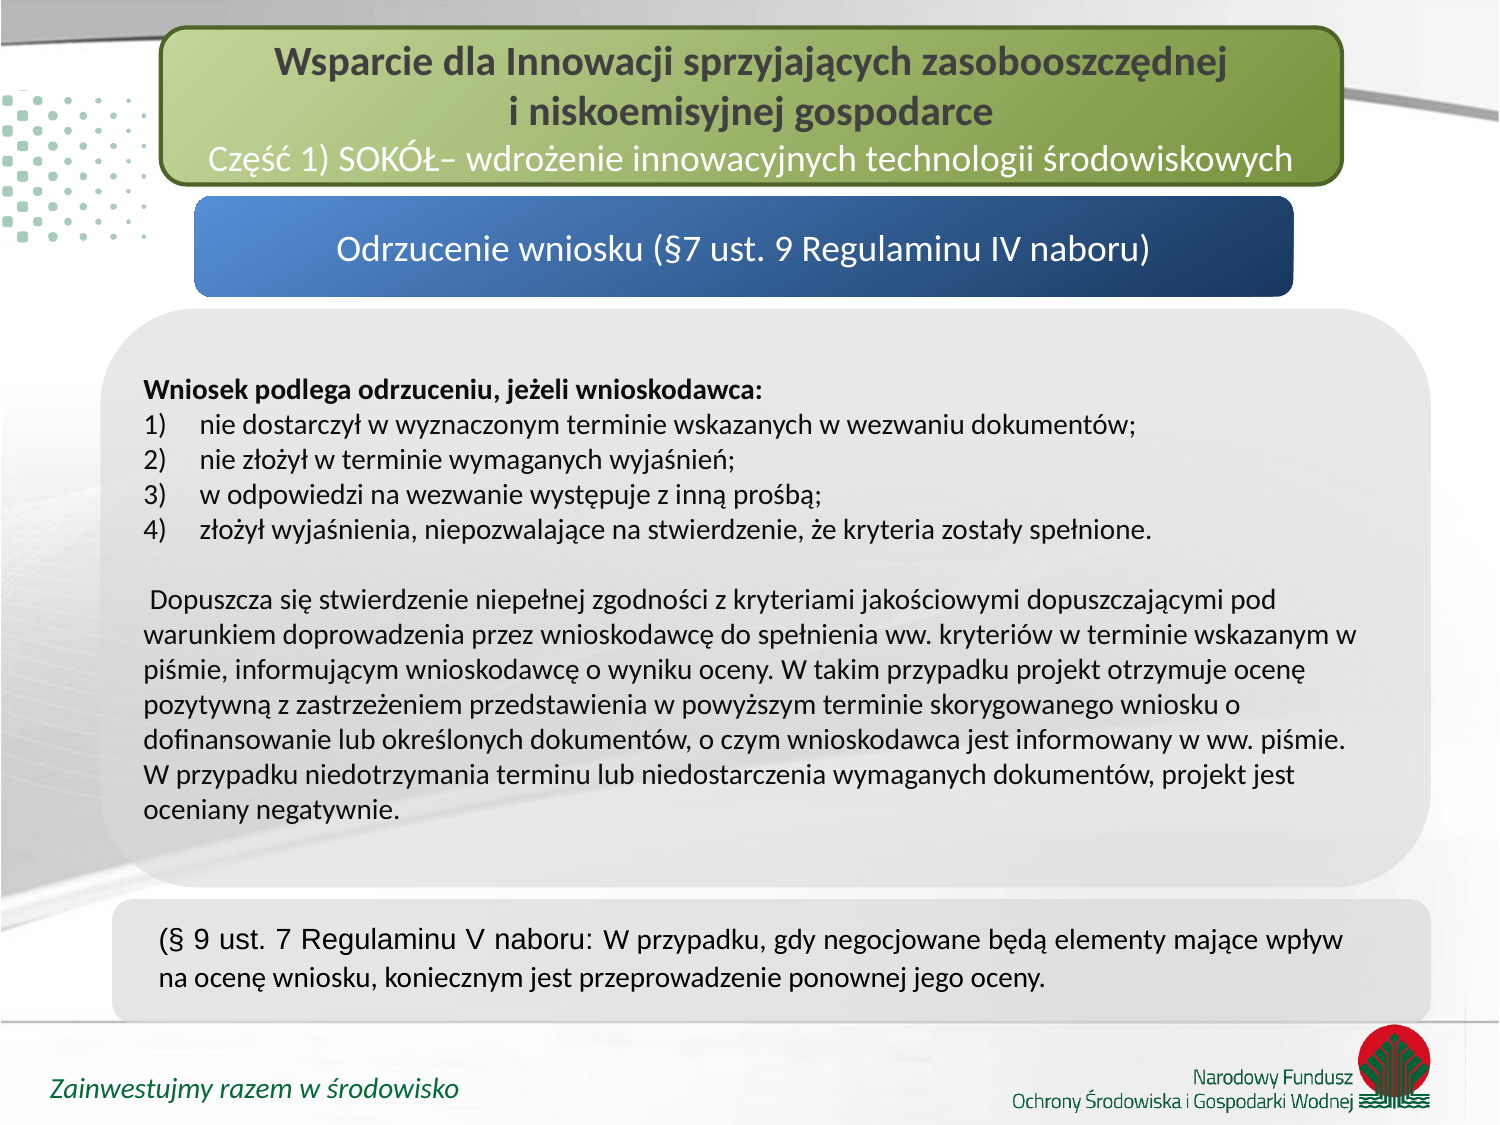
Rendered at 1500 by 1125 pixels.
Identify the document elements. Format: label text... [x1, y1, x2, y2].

text_box [109, 897, 1433, 1026]
text_box (§ 9 ust. 7 Regulaminu V naboru: W przypadku, gdy negocjowane będą elementy mające wpływ na ocenę wniosku, koniecznym jest przeprowadzenie ponownej jego oceny. [143, 910, 1359, 1001]
text_box Wsparcie dla Innowacji sprzyjających zasobooszczędnej i niskoemisyjnej gospodarce Część 1) SOKÓŁ– wdrożenie innowacyjnych technologii środowiskowych [158, 25, 1345, 187]
text_box Odrzucenie wniosku (§7 ust. 9 Regulaminu IV naboru) [192, 194, 1296, 299]
picture [0, 0, 1499, 1125]
text_box Wniosek podlega odrzuceniu, jeżeli wnioskodawca: nie dostarczył w wyznaczonym terminie wskazanych w wezwaniu dokumentów; nie złożył w terminie wymaganych wyjaśnień; w odpowiedzi na wezwanie występuje z inną prośbą; złożył wyjaśnienia, niepozwalające na stwierdzenie, że kryteria zostały spełnione. Dopuszcza się stwierdzenie niepełnej zgodności z kryteriami jakościowymi dopuszczającymi pod warunkiem doprowadzenia przez wnioskodawcę do spełnienia ww. kryteriów w terminie wskazanym w piśmie, informującym wnioskodawcę o wyniku oceny. W takim przypadku projekt otrzymuje ocenę pozytywną z zastrzeżeniem przedstawienia w powyższym terminie skorygowanego wniosku o dofinansowanie lub określonych dokumentów, o czym wnioskodawca jest informowany w ww. piśmie. W przypadku niedotrzymania terminu lub niedostarczenia wymaganych dokumentów, projekt jest oceniany negatywnie. [98, 306, 1433, 890]
